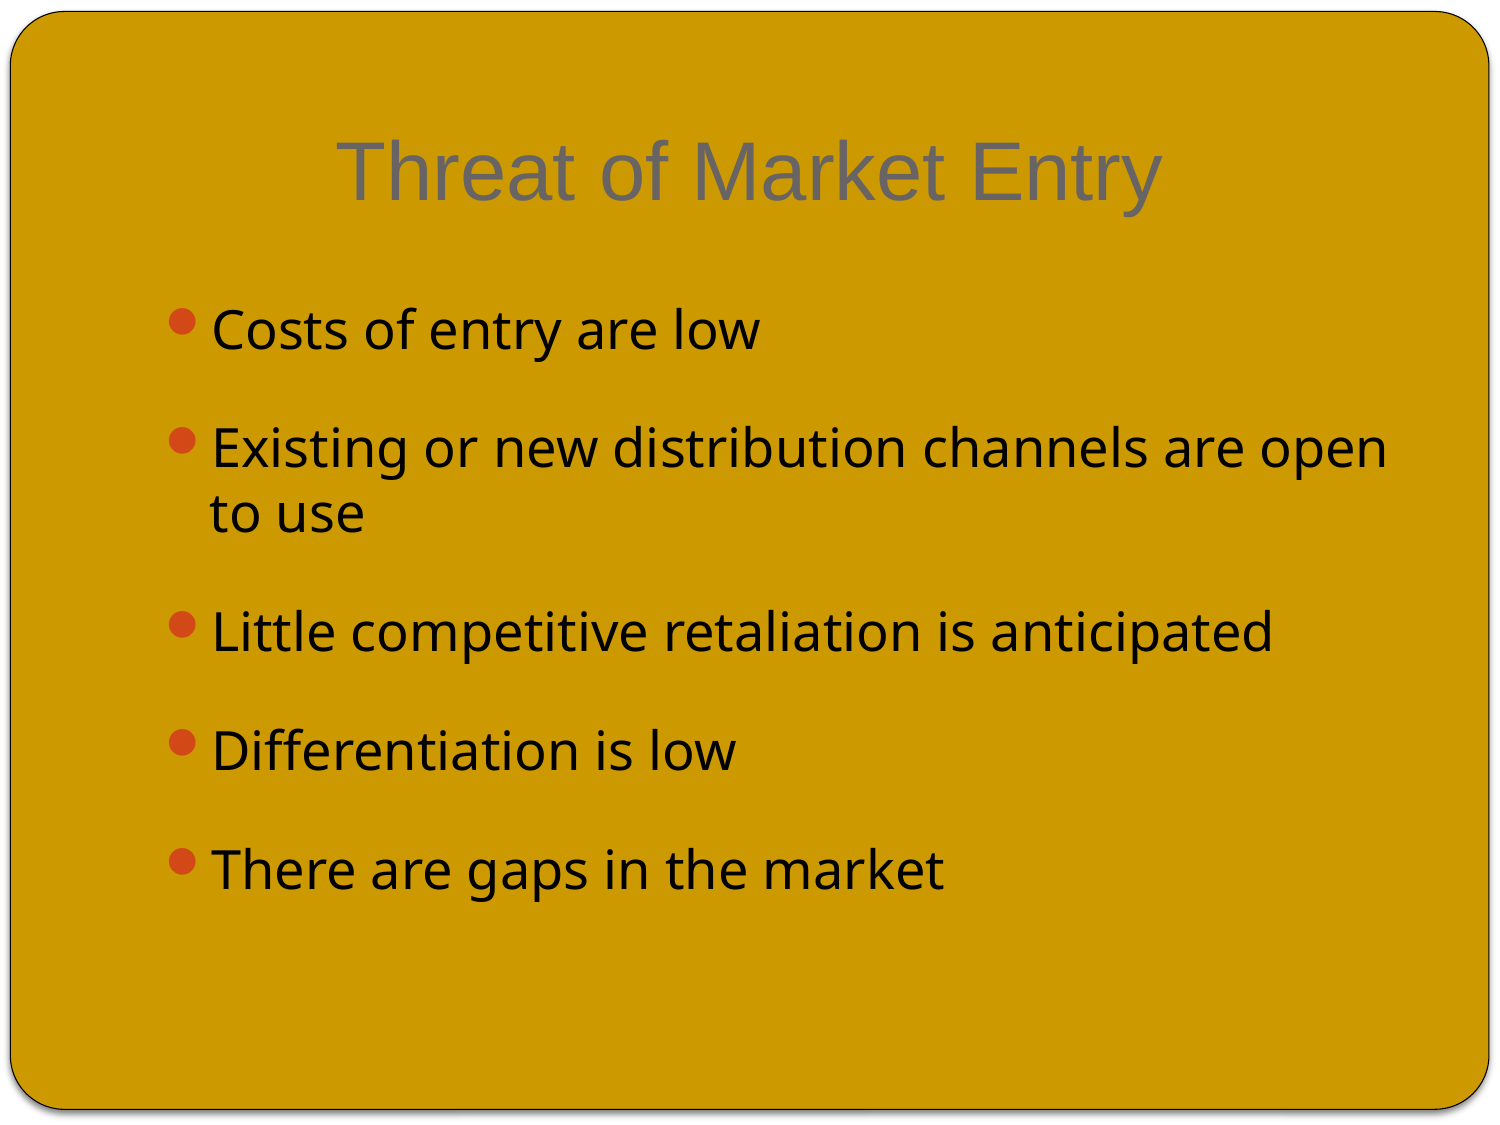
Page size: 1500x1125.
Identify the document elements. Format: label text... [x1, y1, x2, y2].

list Costs of entry are low Existing or new distribution channels are open to use Little competitive retaliation is anticipated Differentiation is low There are gaps in the market [149, 287, 1426, 1001]
title Threat of Market Entry [74, 44, 1426, 233]
